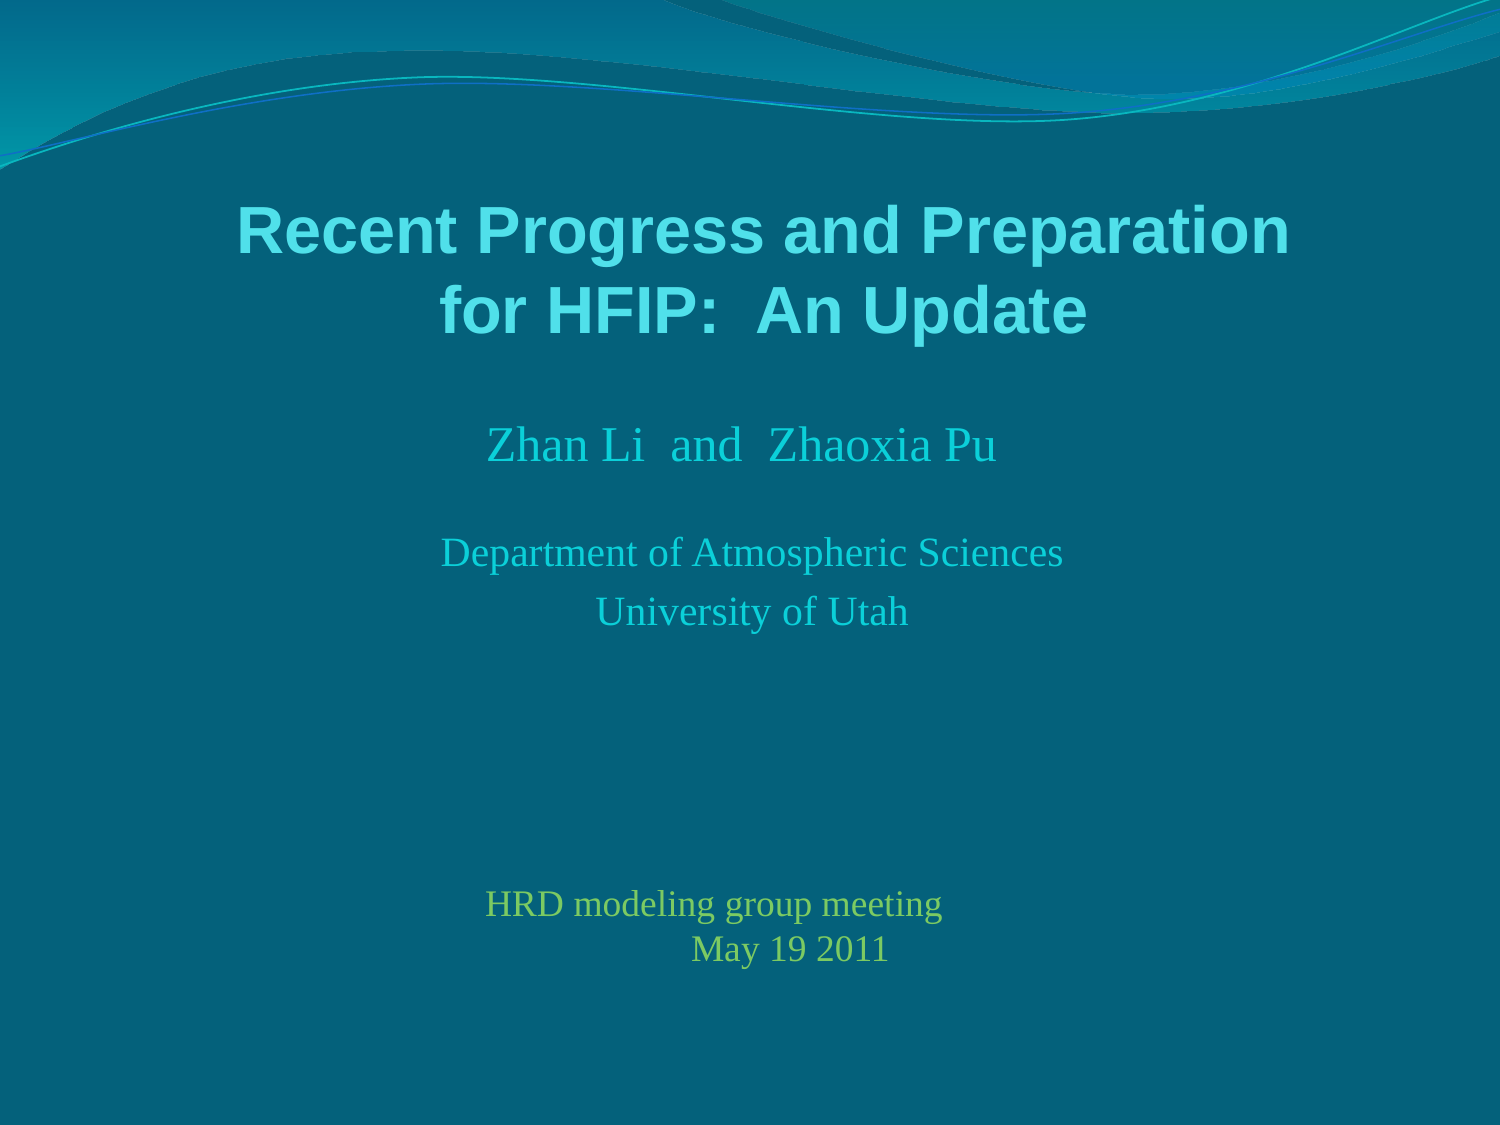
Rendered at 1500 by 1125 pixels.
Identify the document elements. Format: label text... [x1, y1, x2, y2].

text_box HRD modeling group meeting May 19 2011 [470, 871, 959, 977]
subtitle Department of Atmospheric Sciences University of Utah [360, 517, 1155, 672]
title Recent Progress and Preparation for HFIP: An Update [184, 171, 1347, 348]
text_box Zhan Li and Zhaoxia Pu [471, 404, 1012, 479]
